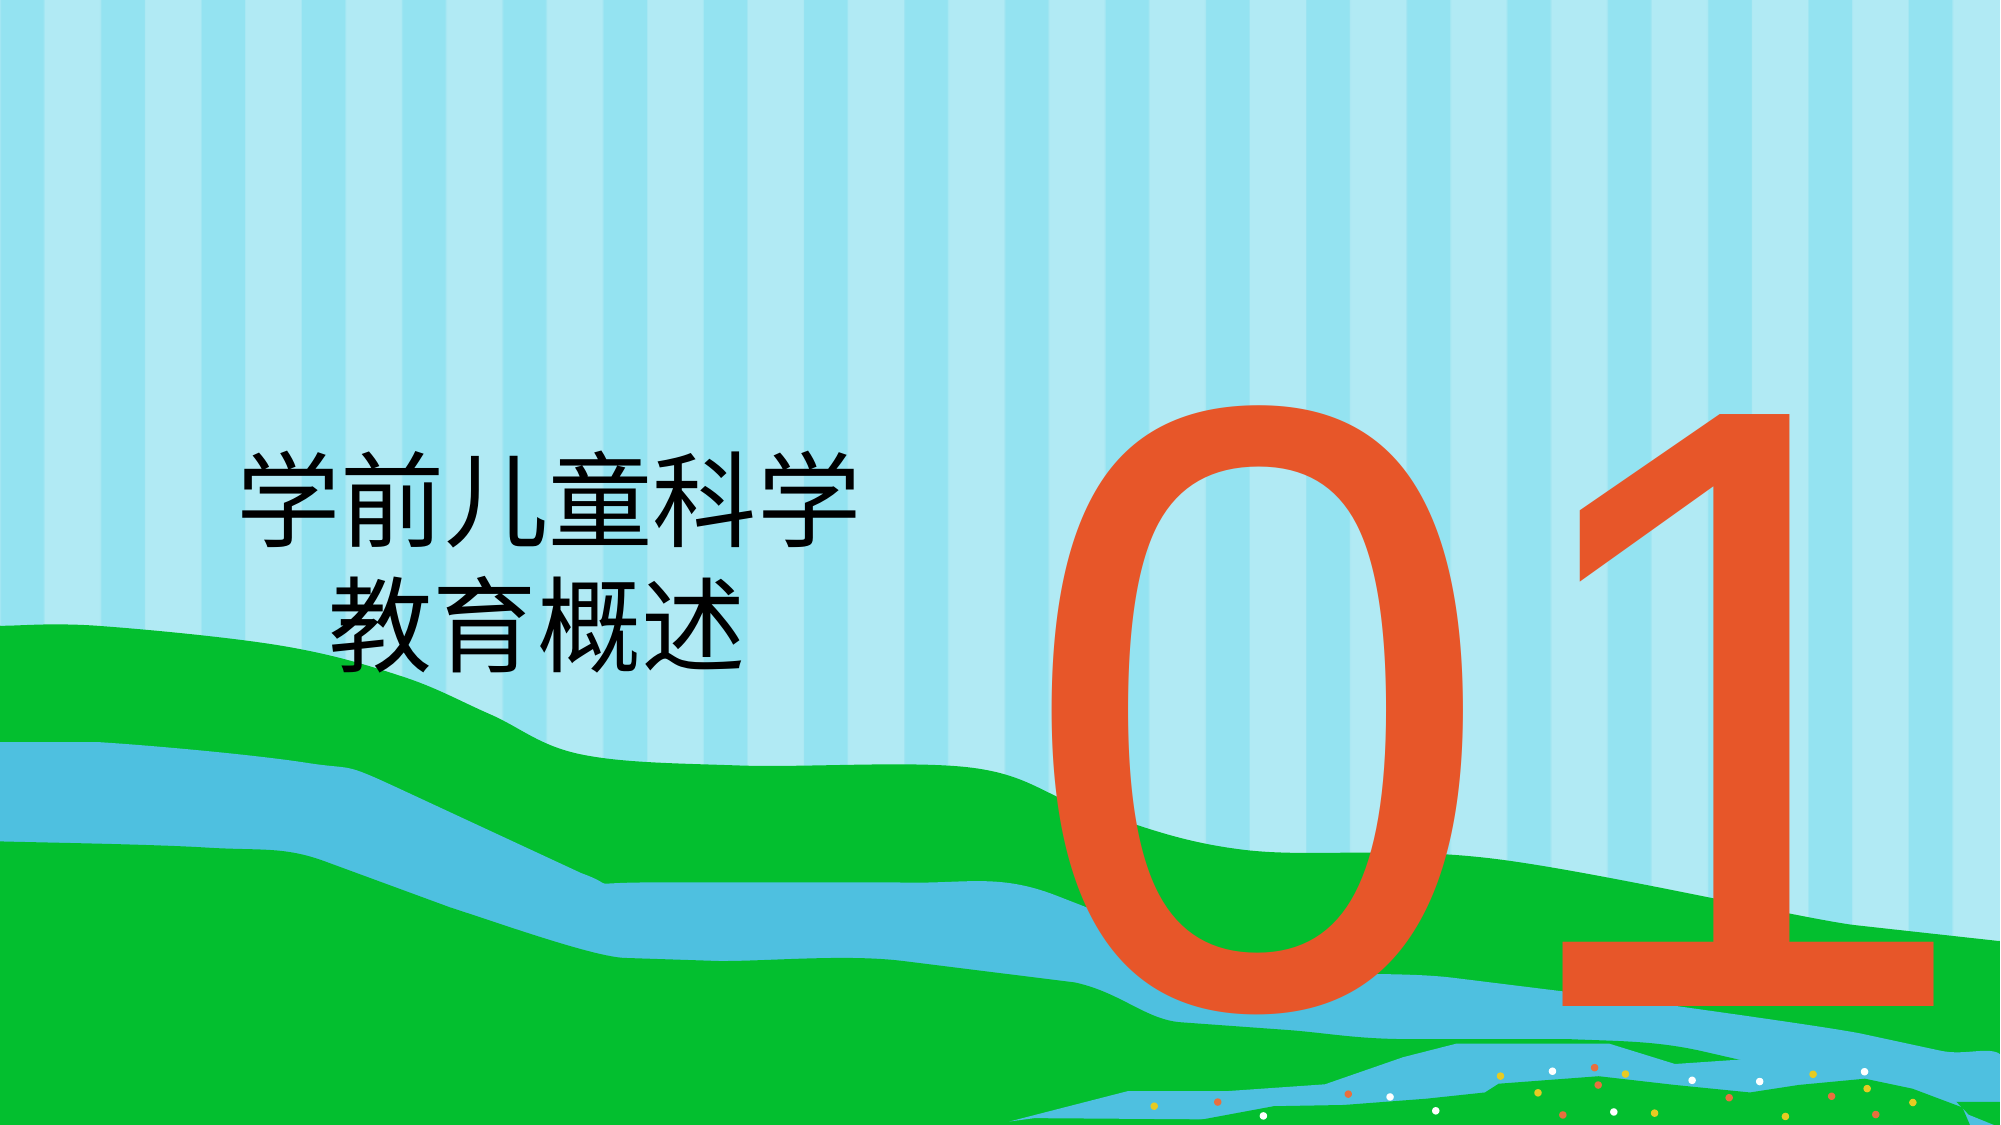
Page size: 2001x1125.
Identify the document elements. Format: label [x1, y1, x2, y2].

text_box [1150, 1063, 1917, 1121]
picture [0, 0, 2000, 1125]
